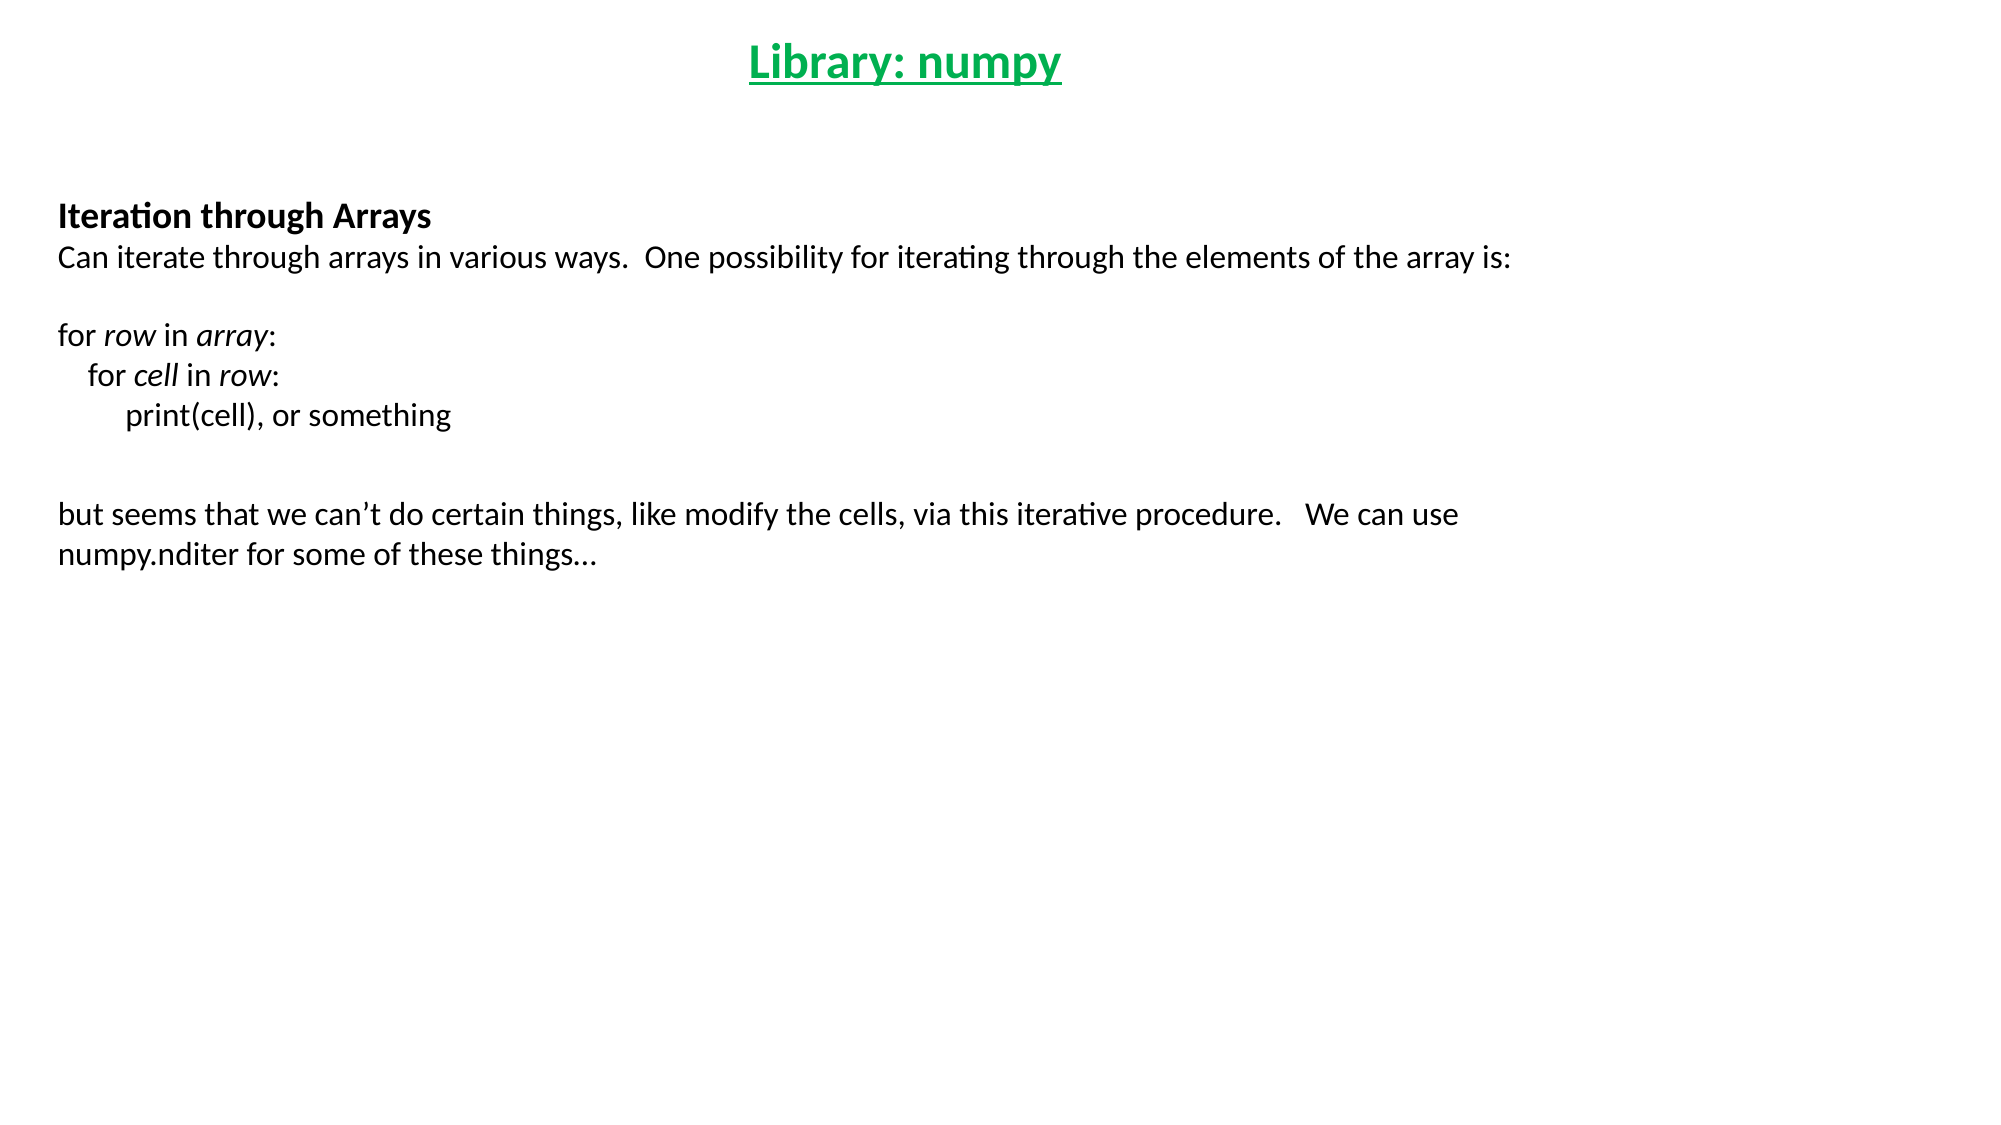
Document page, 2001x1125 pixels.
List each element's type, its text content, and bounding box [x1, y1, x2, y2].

text_box Iteration through Arrays Can iterate through arrays in various ways. One possibility for iterating through the elements of the array is: [43, 183, 1575, 283]
text_box Library: numpy [734, 21, 1077, 97]
text_box for row in array: for cell in row: print(cell), or something [43, 305, 654, 441]
text_box but seems that we can’t do certain things, like modify the cells, via this iterative procedure. We can use numpy.nditer for some of these things… [43, 485, 1615, 580]
